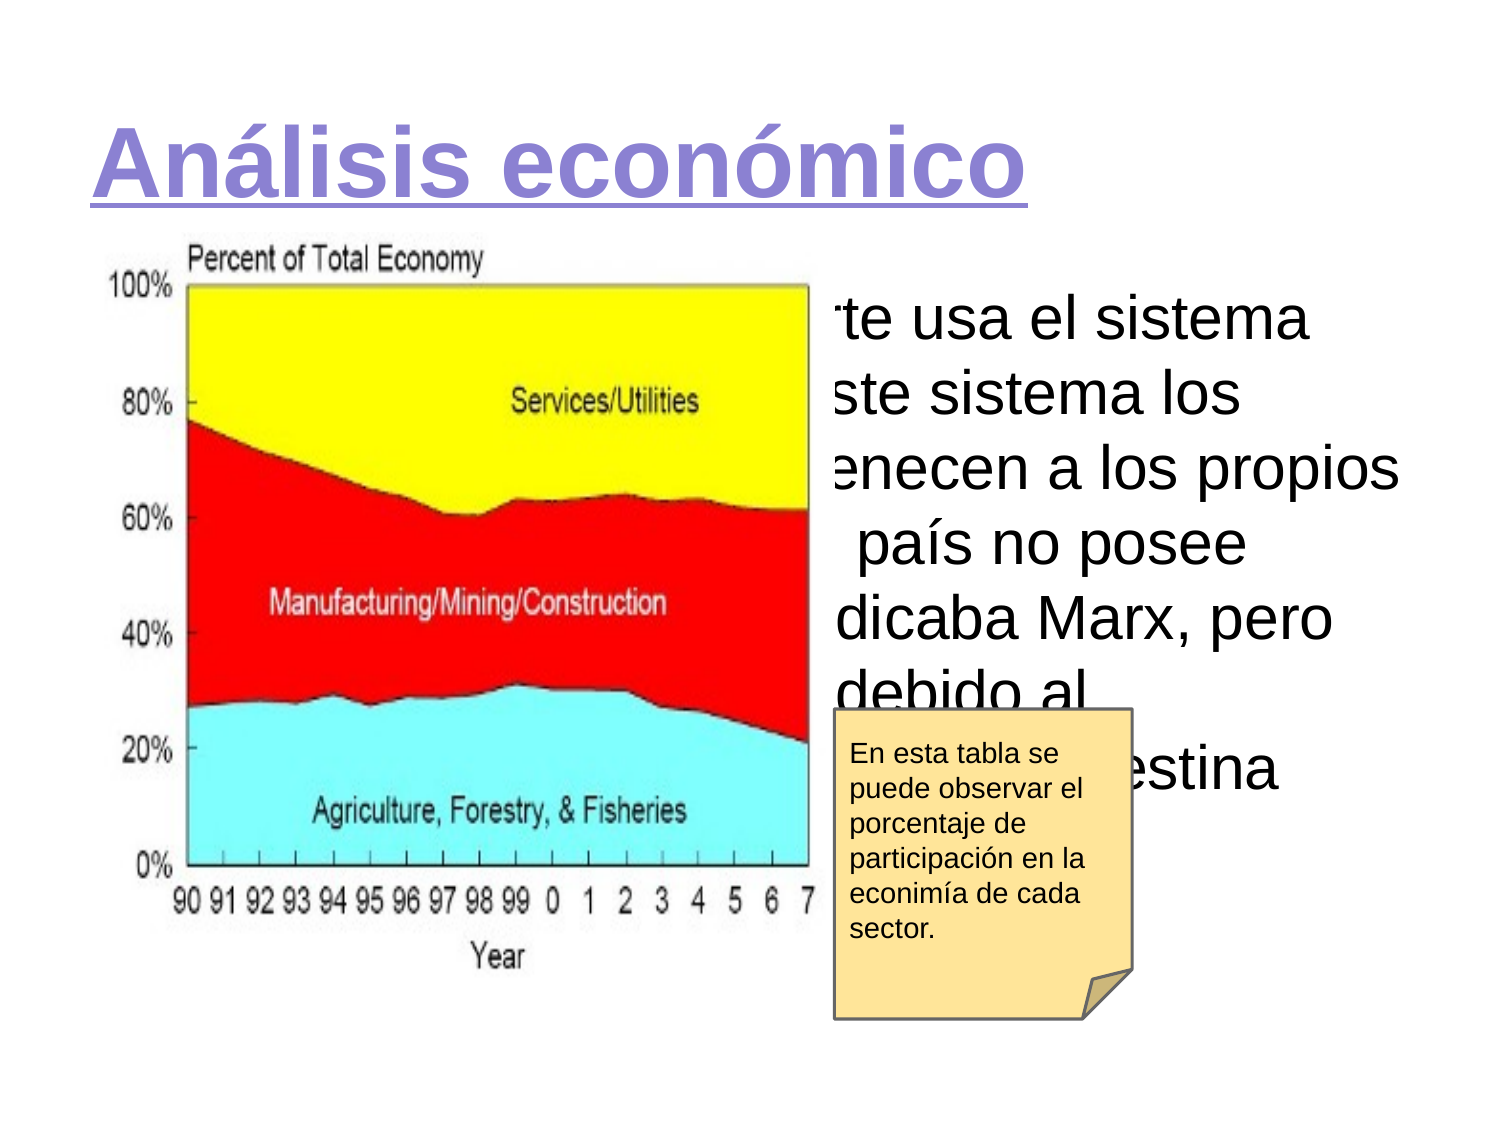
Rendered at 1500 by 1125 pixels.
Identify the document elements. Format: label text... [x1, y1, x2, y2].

title Análisis económico [75, 45, 1425, 233]
picture [74, 232, 835, 983]
list Actualmente Corea del Norte usa el sistema económico socialista. En este sistema los medios de producción pertenecen a los propios trabajadores. Realmente el país no posee grandes fortunas como predicaba Marx, pero reina una pobreza general debido al desequilibro en el presupuesto que destina mucho dinero a su ejército. [75, 262, 1425, 1078]
text_box En esta tabla se puede observar el porcentaje de participación en la econimía de cada sector. [834, 708, 1133, 1019]
